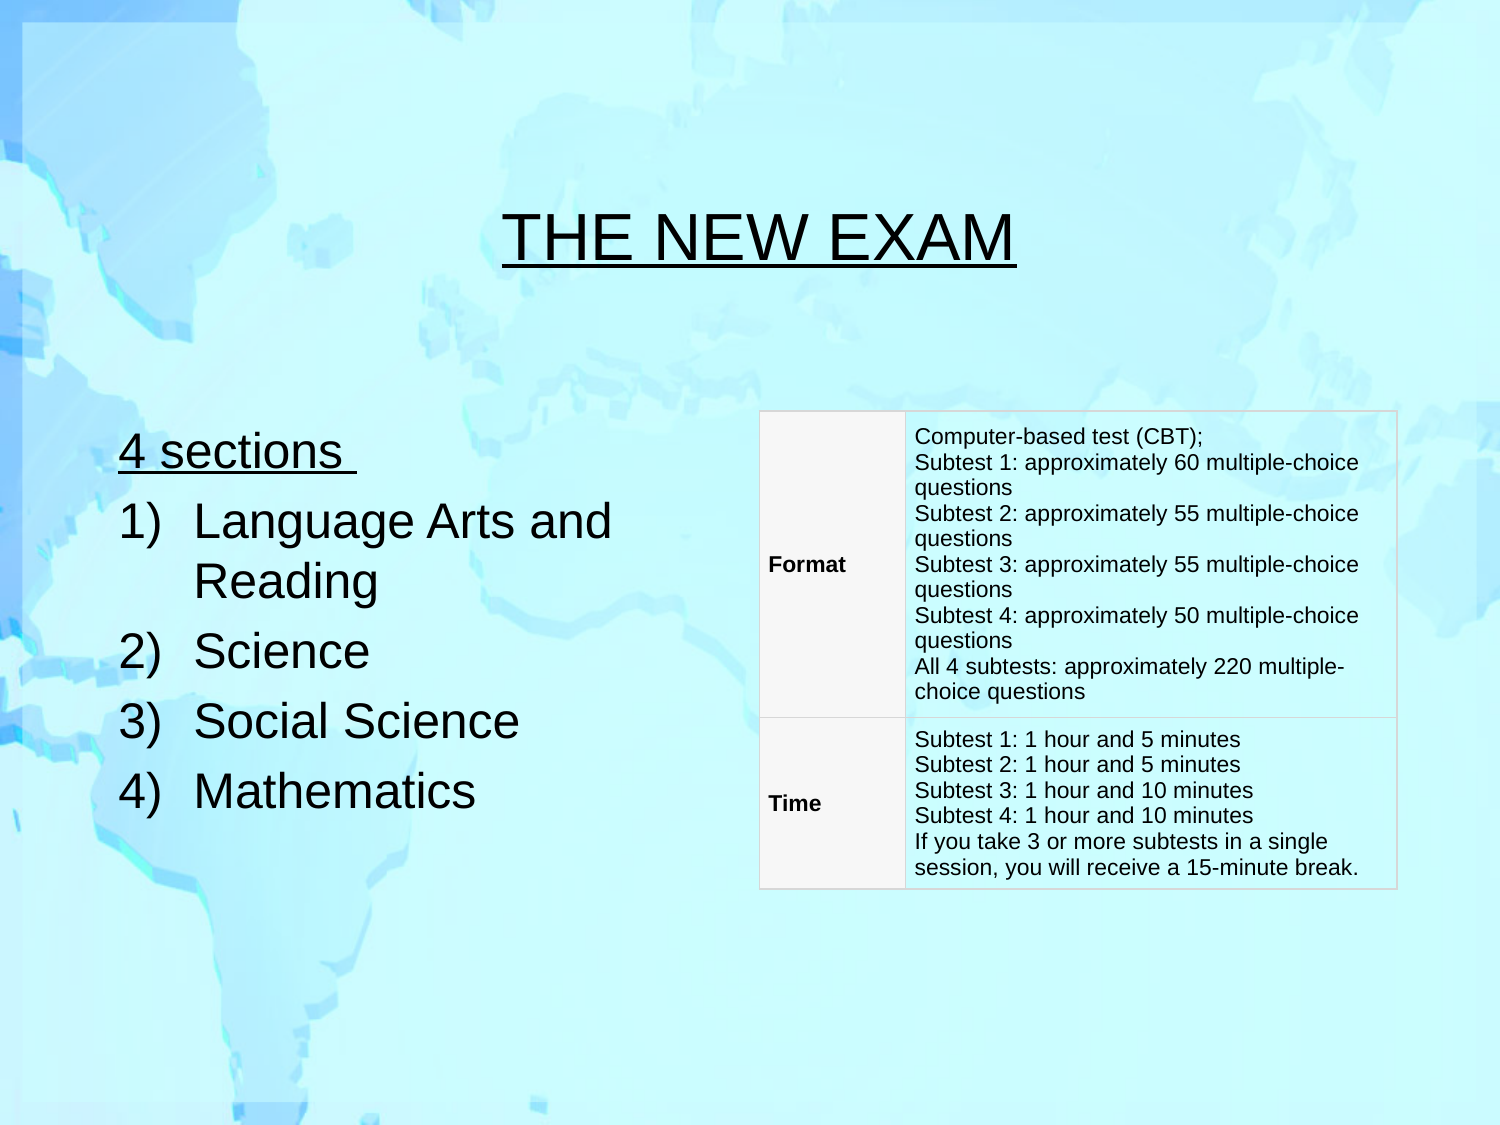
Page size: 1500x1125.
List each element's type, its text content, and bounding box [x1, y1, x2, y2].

list 4 sections Language Arts and Reading Science Social Science Mathematics [103, 410, 738, 1016]
table_header Computer-based test (CBT); Subtest 1: approximately 60 multiple-choice questions Subtest 2: approximately 55 multiple-choice questions Subtest 3: approximately 55 multiple-choice questions Subtest 4: approximately 50 multiple-choice questions All 4 subtests: approximately 220 multiple-choice questions [906, 412, 1396, 717]
title THE NEW EXAM [112, 64, 1407, 282]
table_cell Time [760, 718, 905, 888]
table_cell Subtest 1: 1 hour and 5 minutes Subtest 2: 1 hour and 5 minutes Subtest 3: 1 hour and 10 minutes Subtest 4: 1 hour and 10 minutes If you take 3 or more subtests in a single session, you will receive a 15-minute break. [906, 718, 1396, 888]
picture [0, 0, 1500, 1125]
table_header Format [760, 412, 905, 717]
